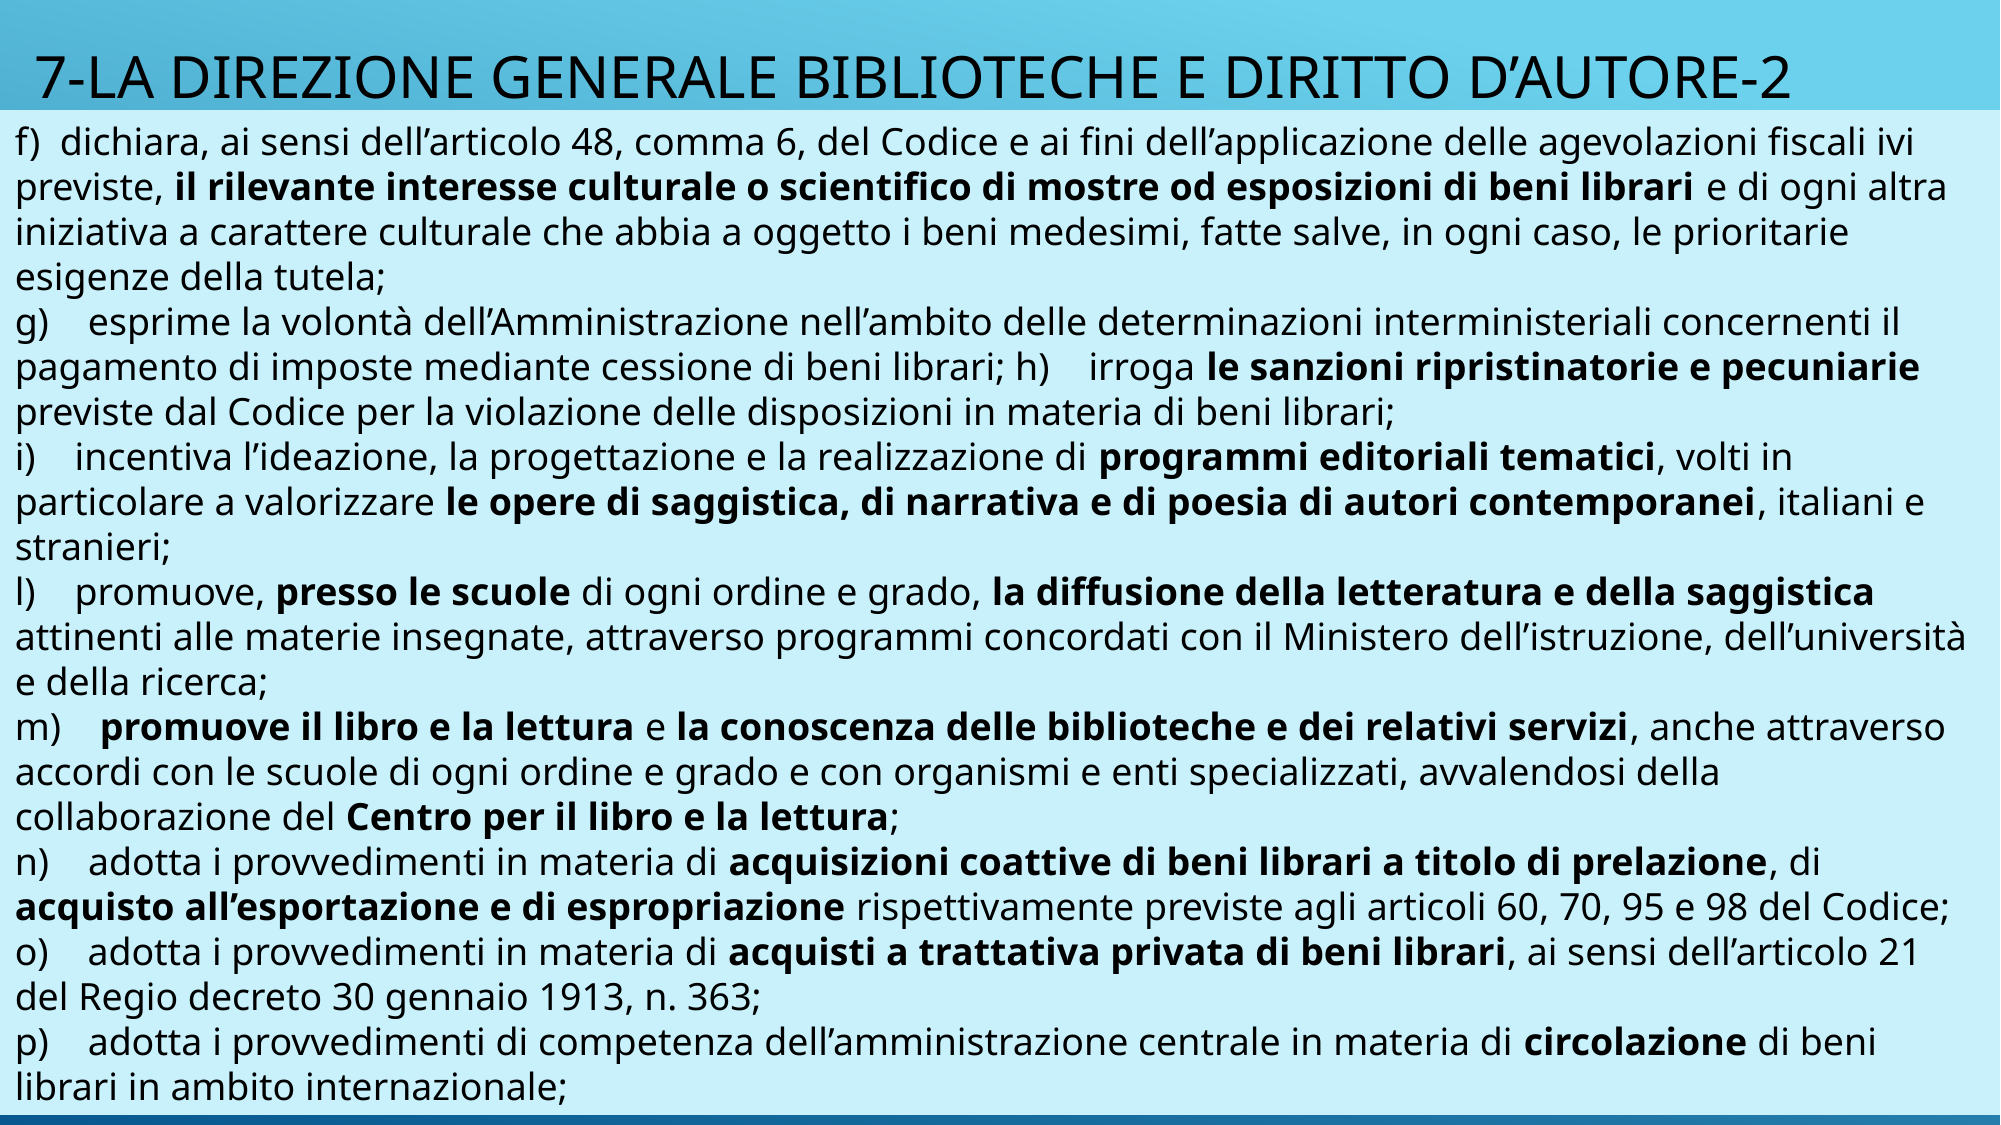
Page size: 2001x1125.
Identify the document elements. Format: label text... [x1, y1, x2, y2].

text_box f) dichiara, ai sensi dell’articolo 48, comma 6, del Codice e ai fini dell’applicazione delle agevolazioni fiscali ivi previste, il rilevante interesse culturale o scientifico di mostre od esposizioni di beni librari e di ogni altra iniziativa a carattere culturale che abbia a oggetto i beni medesimi, fatte salve, in ogni caso, le prioritarie esigenze della tutela; g) esprime la volontà dell’Amministrazione nell’ambito delle determinazioni interministeriali concernenti il pagamento di imposte mediante cessione di beni librari; h) irroga le sanzioni ripristinatorie e pecuniarie previste dal Codice per la violazione delle disposizioni in materia di beni librari; i) incentiva l’ideazione, la progettazione e la realizzazione di programmi editoriali tematici, volti in particolare a valorizzare le opere di saggistica, di narrativa e di poesia di autori contemporanei, italiani e stranieri; l) promuove, presso le scuole di ogni ordine e grado, la diffusione della letteratura e della saggistica attinenti alle materie insegnate, attraverso programmi concordati con il Ministero dell’istruzione, dell’università e della ricerca; m) promuove il libro e la lettura e la conoscenza delle biblioteche e dei relativi servizi, anche attraverso accordi con le scuole di ogni ordine e grado e con organismi e enti specializzati, avvalendosi della collaborazione del Centro per il libro e la lettura; n) adotta i provvedimenti in materia di acquisizioni coattive di beni librari a titolo di prelazione, di acquisto all’esportazione e di espropriazione rispettivamente previste agli articoli 60, 70, 95 e 98 del Codice; o) adotta i provvedimenti in materia di acquisti a trattativa privata di beni librari, ai sensi dell’articolo 21 del Regio decreto 30 gennaio 1913, n. 363; p) adotta i provvedimenti di competenza dell’amministrazione centrale in materia di circolazione di beni librari in ambito internazionale; [0, 110, 2000, 1115]
title 7-LA DIREZIONE GENERALE biblioteche e diritto d’autore-2 [0, 0, 2000, 110]
